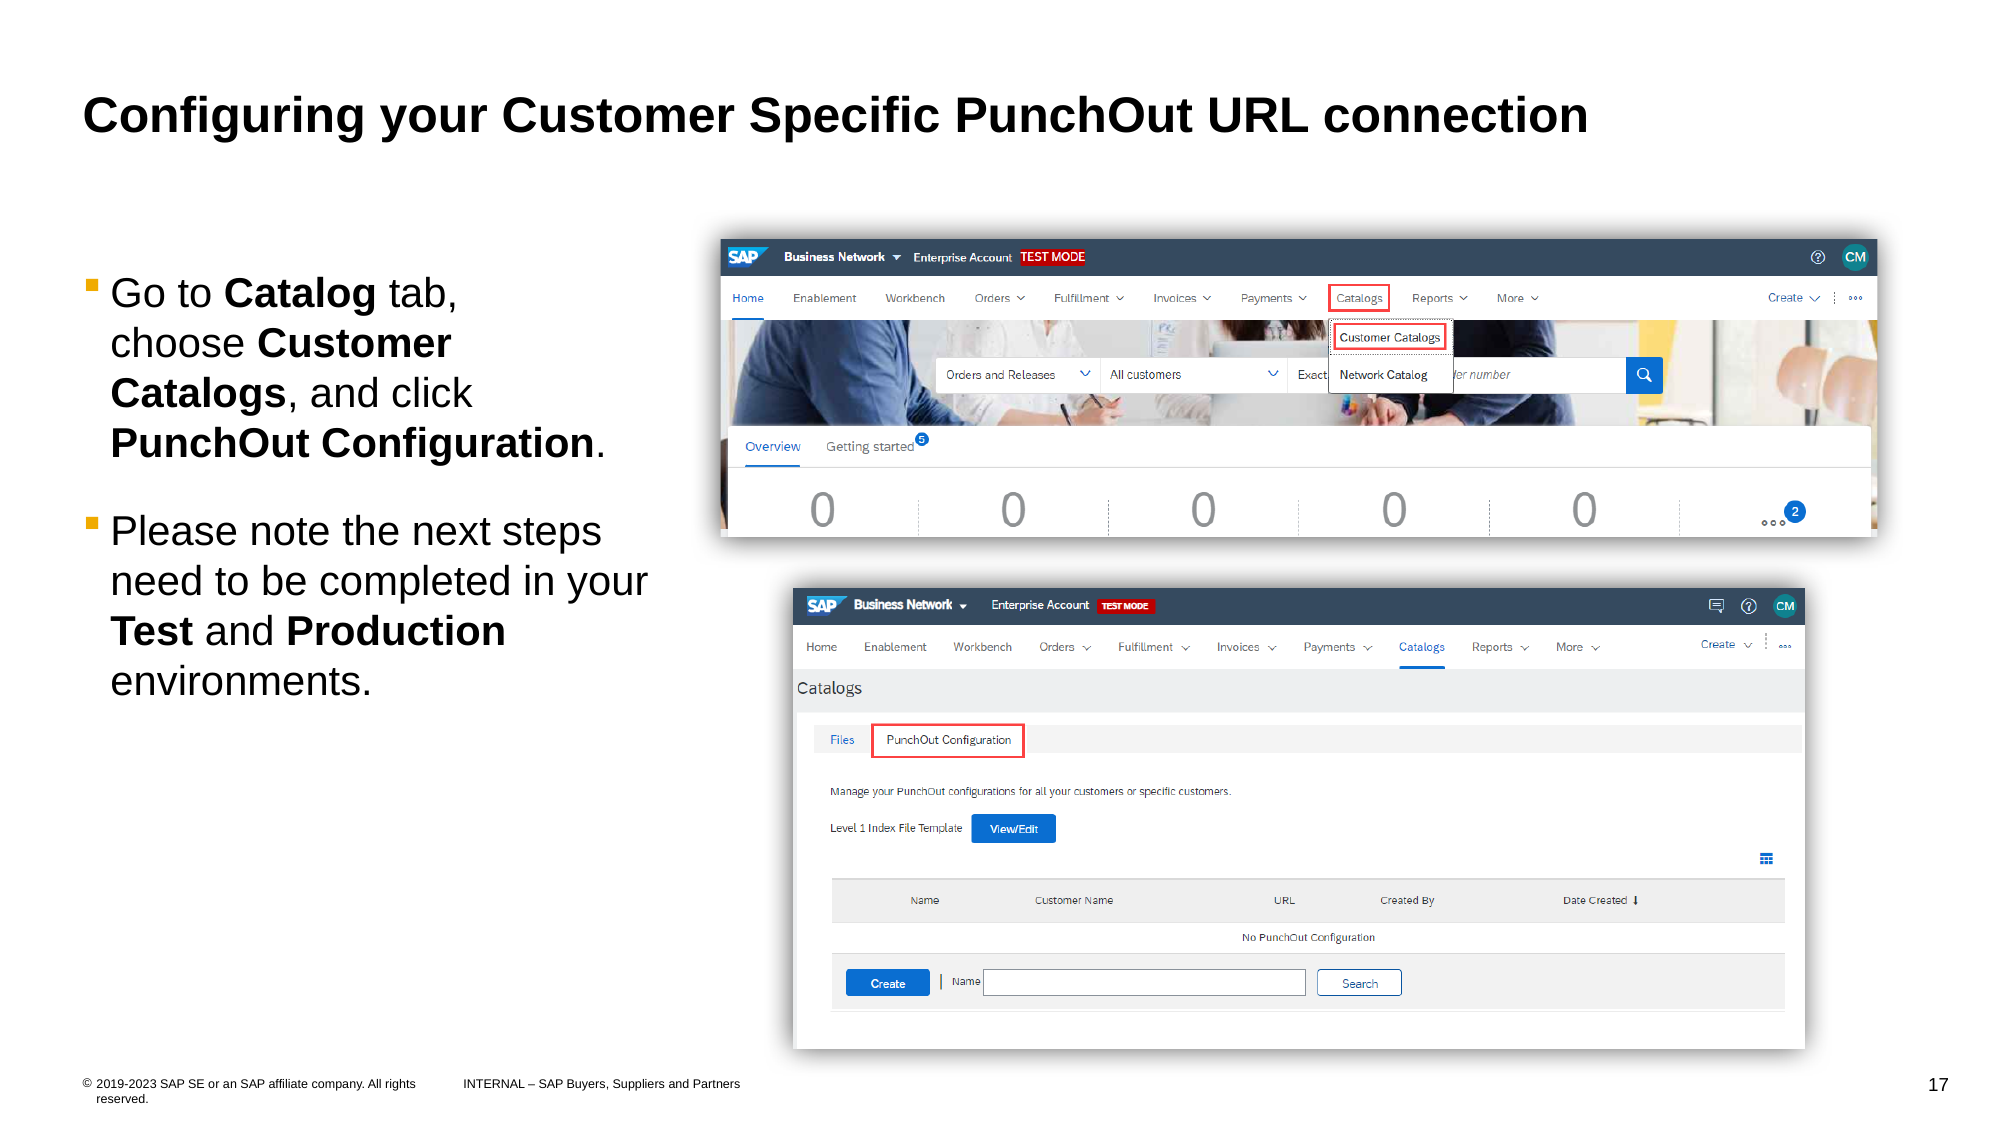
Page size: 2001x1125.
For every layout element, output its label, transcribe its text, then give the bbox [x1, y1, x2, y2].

picture [793, 587, 1805, 1049]
picture [720, 239, 1878, 537]
list Go to Catalog tab, choose Customer Catalogs, and click PunchOut Configuration. Please note the next steps need to be completed in your Test and Production environments. [82, 265, 653, 1040]
title Configuring your Customer Specific PunchOut URL connection [82, 82, 1918, 144]
